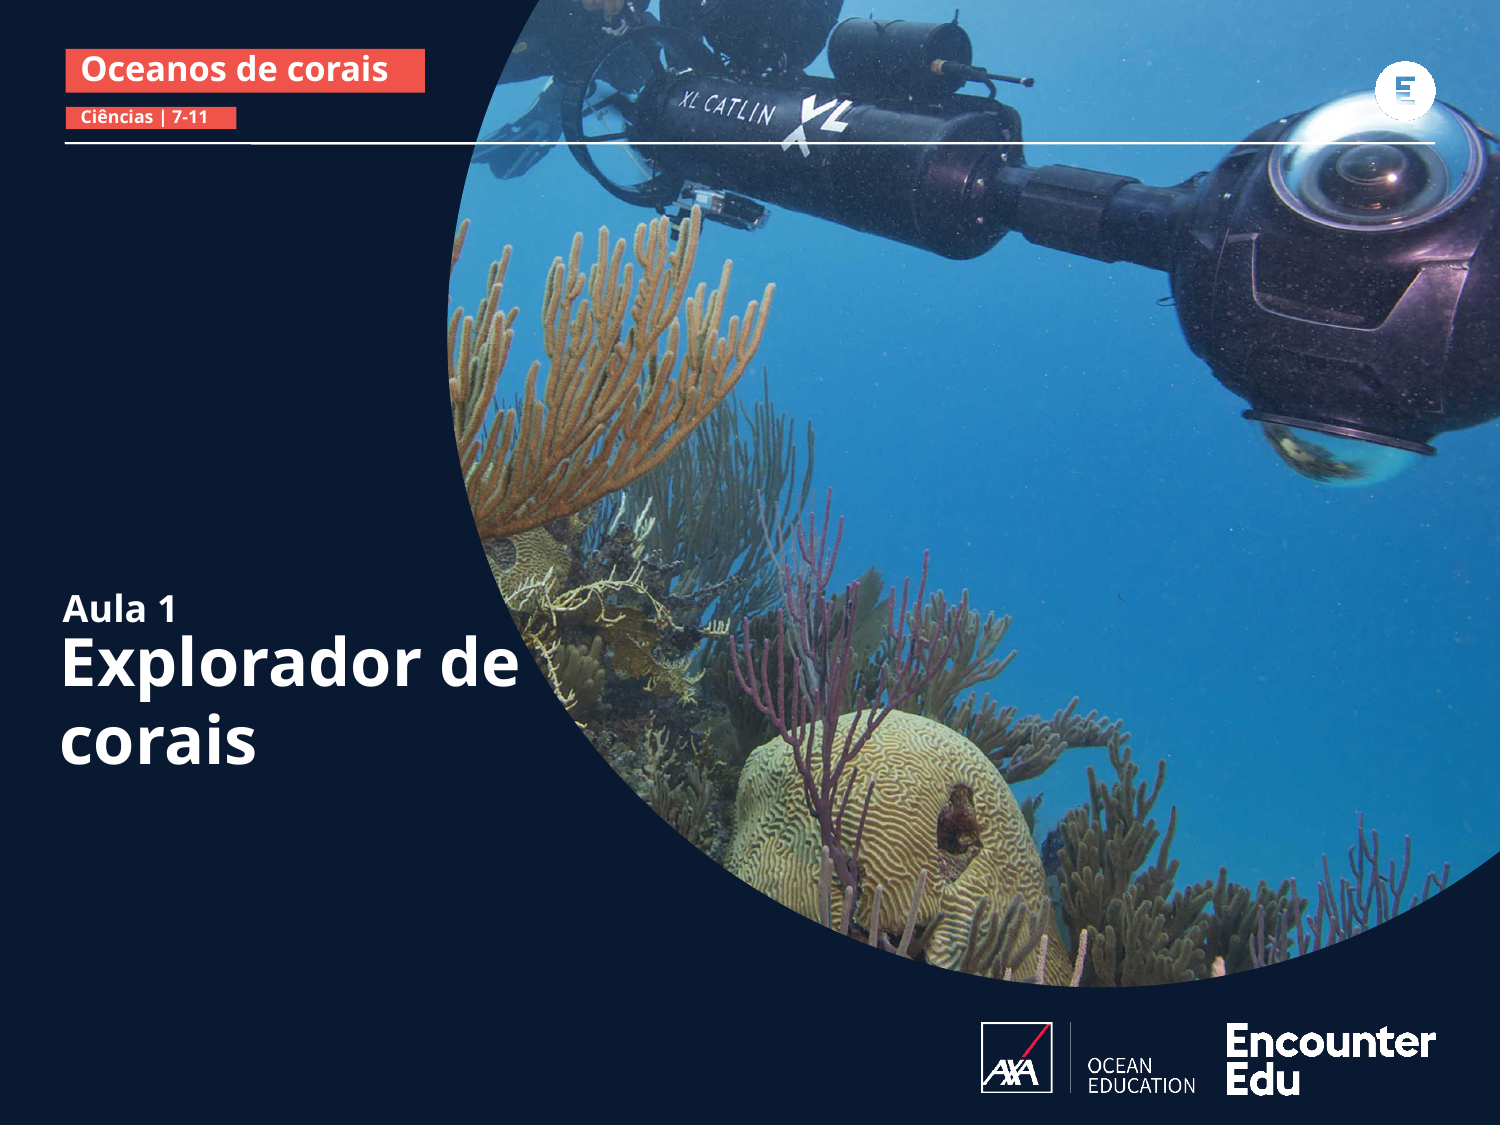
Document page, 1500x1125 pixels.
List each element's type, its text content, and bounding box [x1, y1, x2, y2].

picture [1373, 58, 1437, 123]
list Aula 1 [54, 582, 445, 614]
list Explorador de corais [51, 614, 606, 962]
list Ciências | 7-11 [65, 106, 237, 130]
text_box [447, 0, 1500, 988]
picture [1222, 1020, 1443, 1097]
list Oceanos de corais [65, 48, 426, 94]
picture [981, 1021, 1195, 1093]
